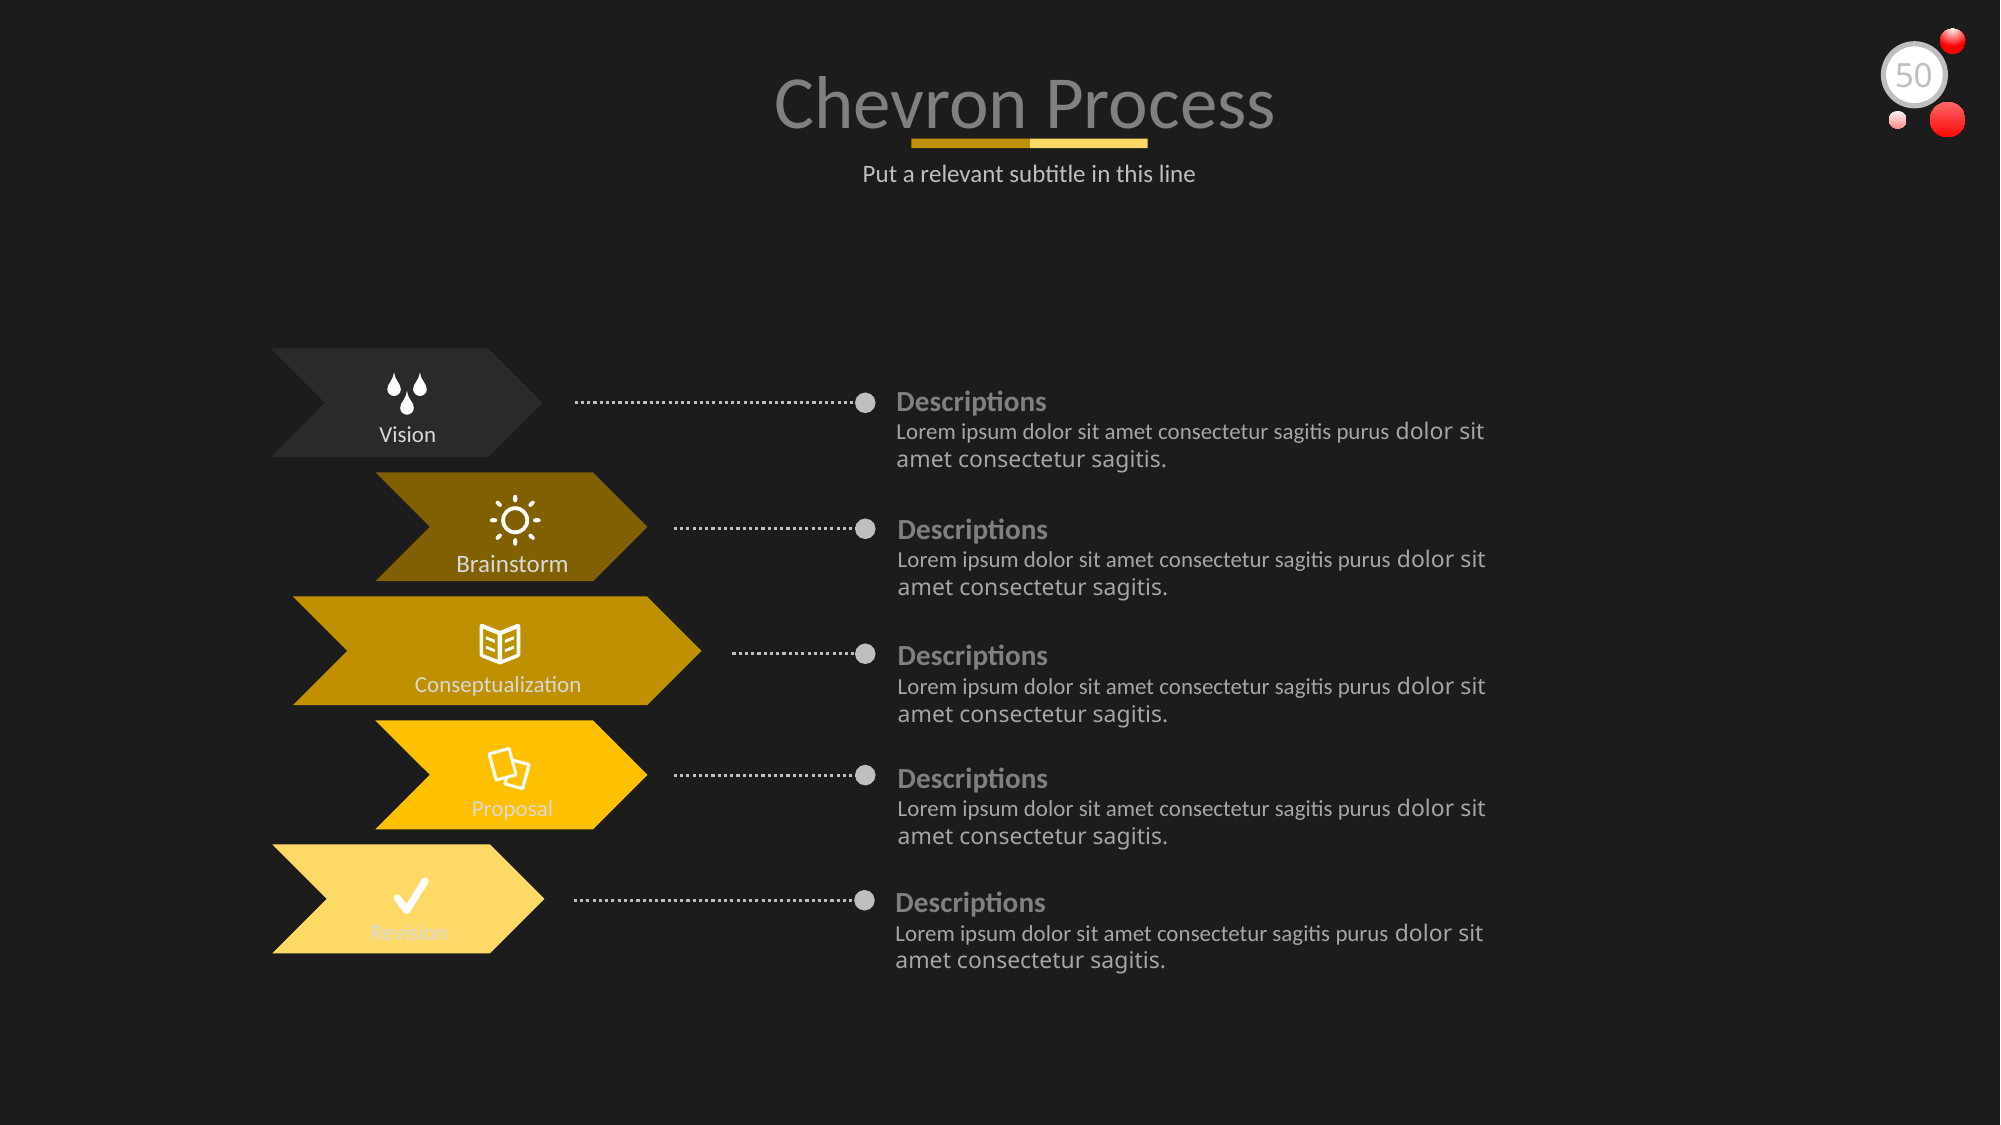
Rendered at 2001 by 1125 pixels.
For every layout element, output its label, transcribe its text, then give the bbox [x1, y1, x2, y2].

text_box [880, 349, 1534, 1006]
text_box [0, 348, 725, 954]
text_box Chevron Process [597, 1, 1454, 152]
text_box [911, 138, 1148, 149]
text_box Put a relevant subtitle in this line [792, 142, 1267, 202]
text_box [1876, 28, 1966, 138]
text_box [573, 402, 866, 901]
